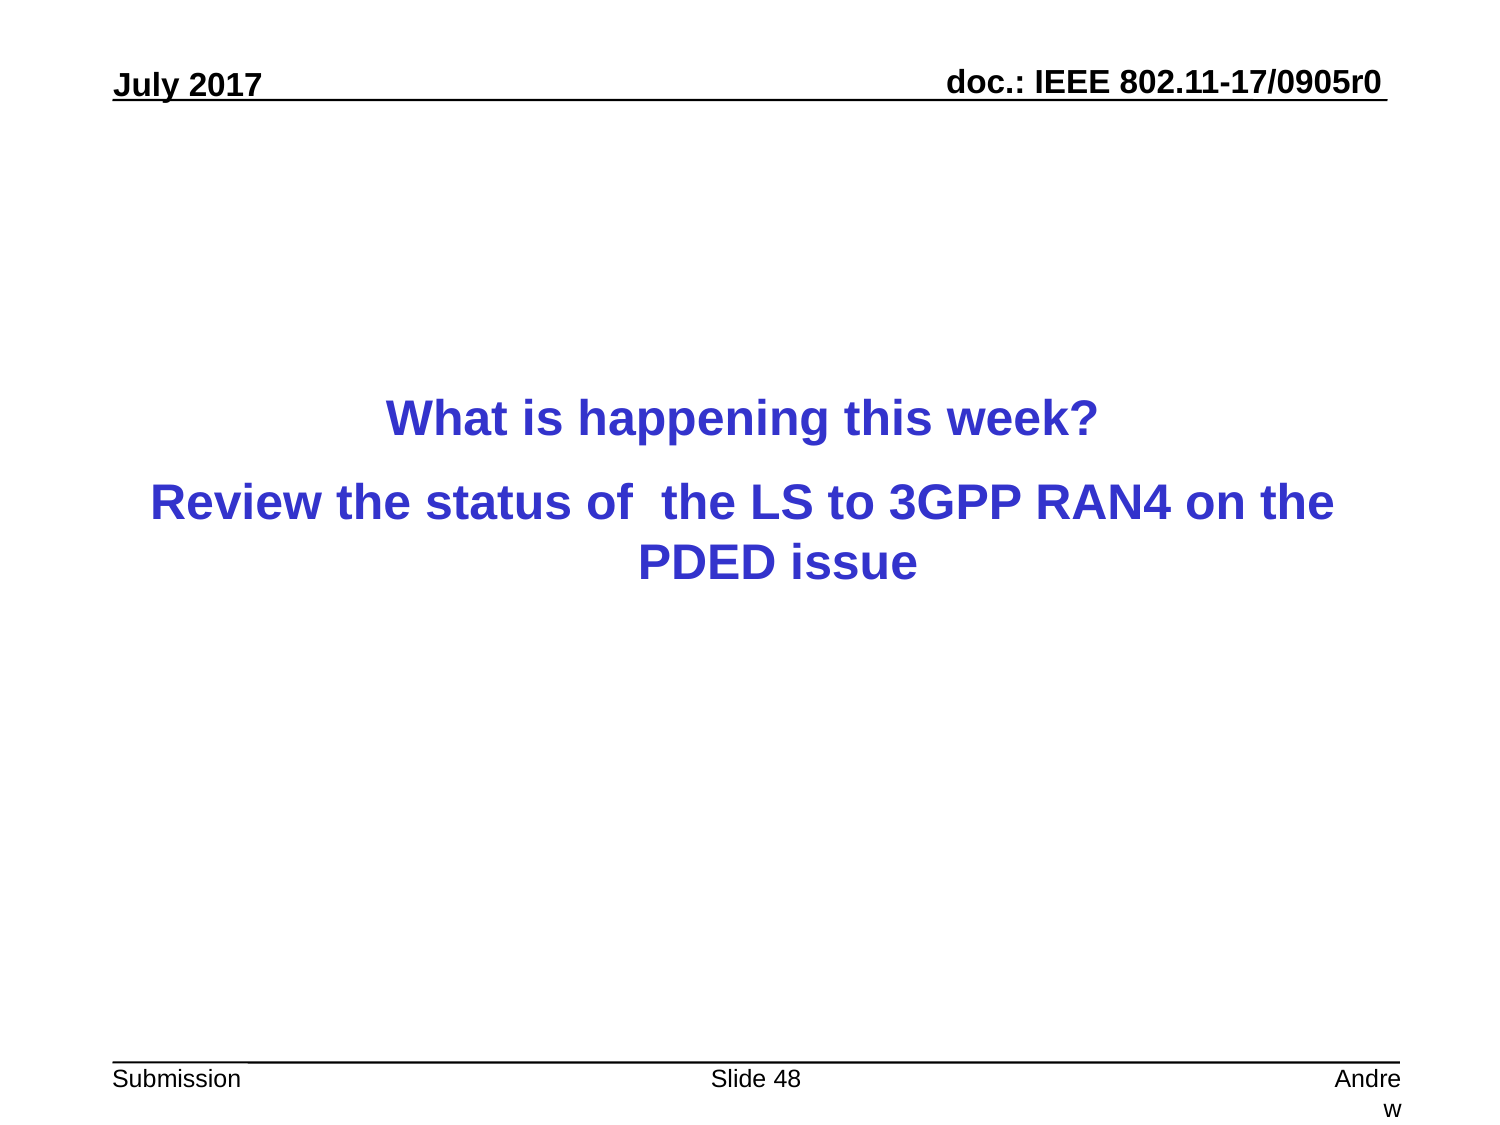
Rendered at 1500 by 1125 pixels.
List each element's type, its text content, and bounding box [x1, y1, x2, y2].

list What is happening this week? Review the status of the LS to 3GPP RAN4 on the PDED issue [112, 324, 1388, 650]
slide_number Slide 48 [709, 1061, 803, 1093]
footer Andrew Myles, Cisco [1320, 1061, 1402, 1093]
